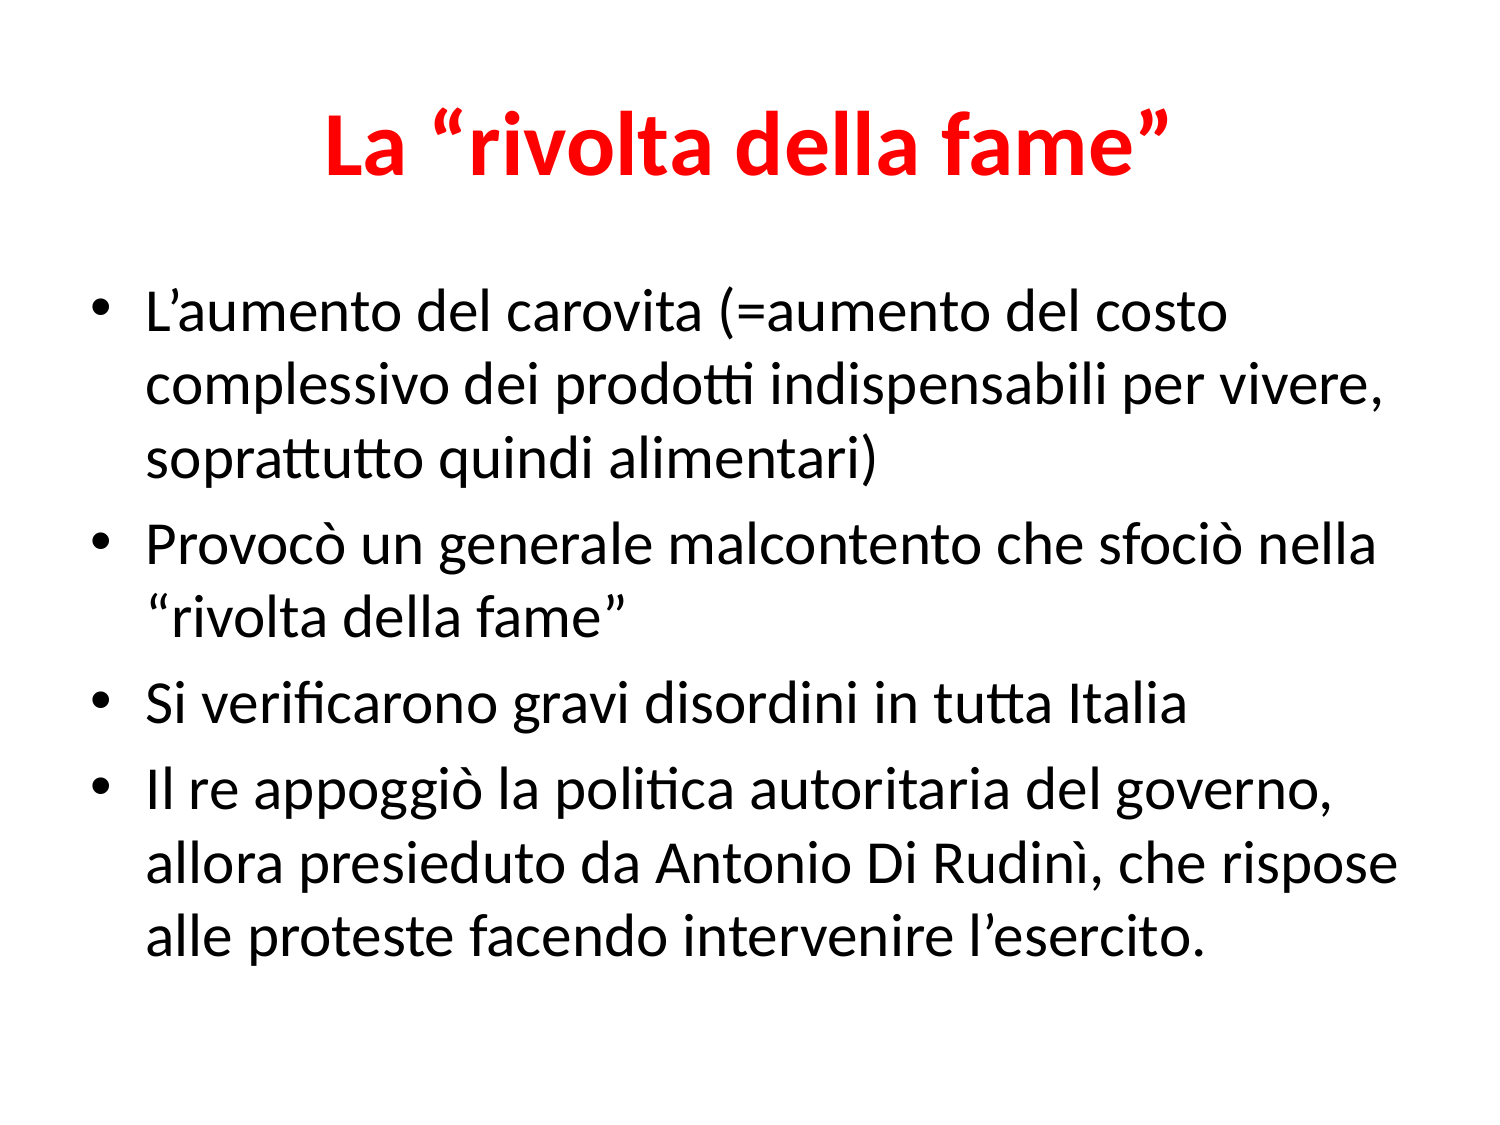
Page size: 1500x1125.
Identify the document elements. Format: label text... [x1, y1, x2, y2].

list L’aumento del carovita (=aumento del costo complessivo dei prodotti indispensabili per vivere, soprattutto quindi alimentari) Provocò un generale malcontento che sfociò nella “rivolta della fame” Si verificarono gravi disordini in tutta Italia Il re appoggiò la politica autoritaria del governo, allora presieduto da Antonio Di Rudinì, che rispose alle proteste facendo intervenire l’esercito. [75, 262, 1425, 1005]
title La “rivolta della fame” [75, 45, 1425, 233]
